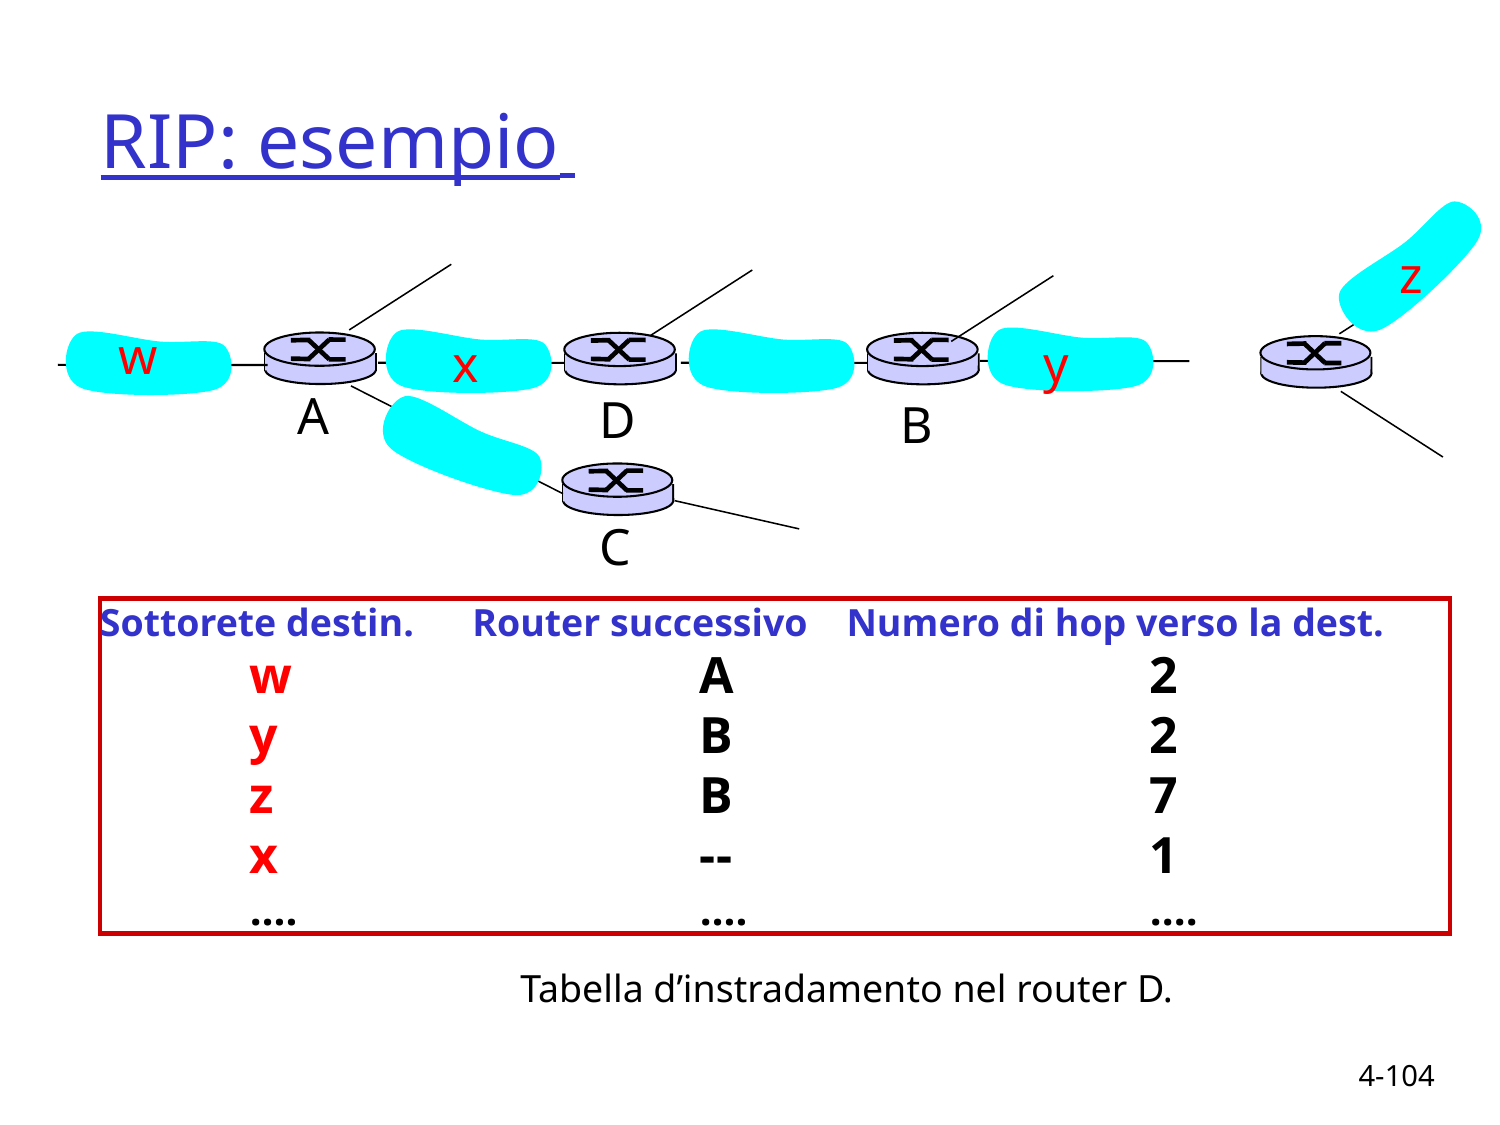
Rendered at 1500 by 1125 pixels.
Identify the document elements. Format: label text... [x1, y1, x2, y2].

text_box [382, 395, 542, 496]
text_box [987, 327, 1028, 390]
text_box x [437, 325, 495, 400]
text_box [688, 329, 855, 393]
text_box [1412, 201, 1482, 285]
text_box [106, 341, 232, 396]
text_box Tabella d’instradamento nel router D. [505, 957, 1189, 1018]
text_box C [584, 523, 646, 583]
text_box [866, 332, 979, 385]
text_box [65, 331, 104, 393]
text_box A [282, 393, 345, 452]
slide_number 4-104 [1338, 1049, 1451, 1125]
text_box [561, 463, 674, 516]
text_box [1338, 256, 1407, 332]
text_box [1260, 335, 1372, 388]
text_box [385, 329, 437, 392]
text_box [264, 332, 376, 385]
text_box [564, 332, 676, 385]
text_box D [584, 393, 651, 456]
text_box [1084, 337, 1154, 391]
text_box B [885, 393, 948, 462]
text_box y [1028, 325, 1084, 400]
text_box z [1384, 236, 1438, 312]
text_box Sottorete destin. Router successivo Numero di hop verso la dest. w A 2 y B 2 z B 7 x -- 1 …. …. .... [99, 598, 1450, 934]
text_box w [104, 317, 174, 393]
text_box [495, 339, 552, 393]
title RIP: esempio [85, 45, 1361, 234]
